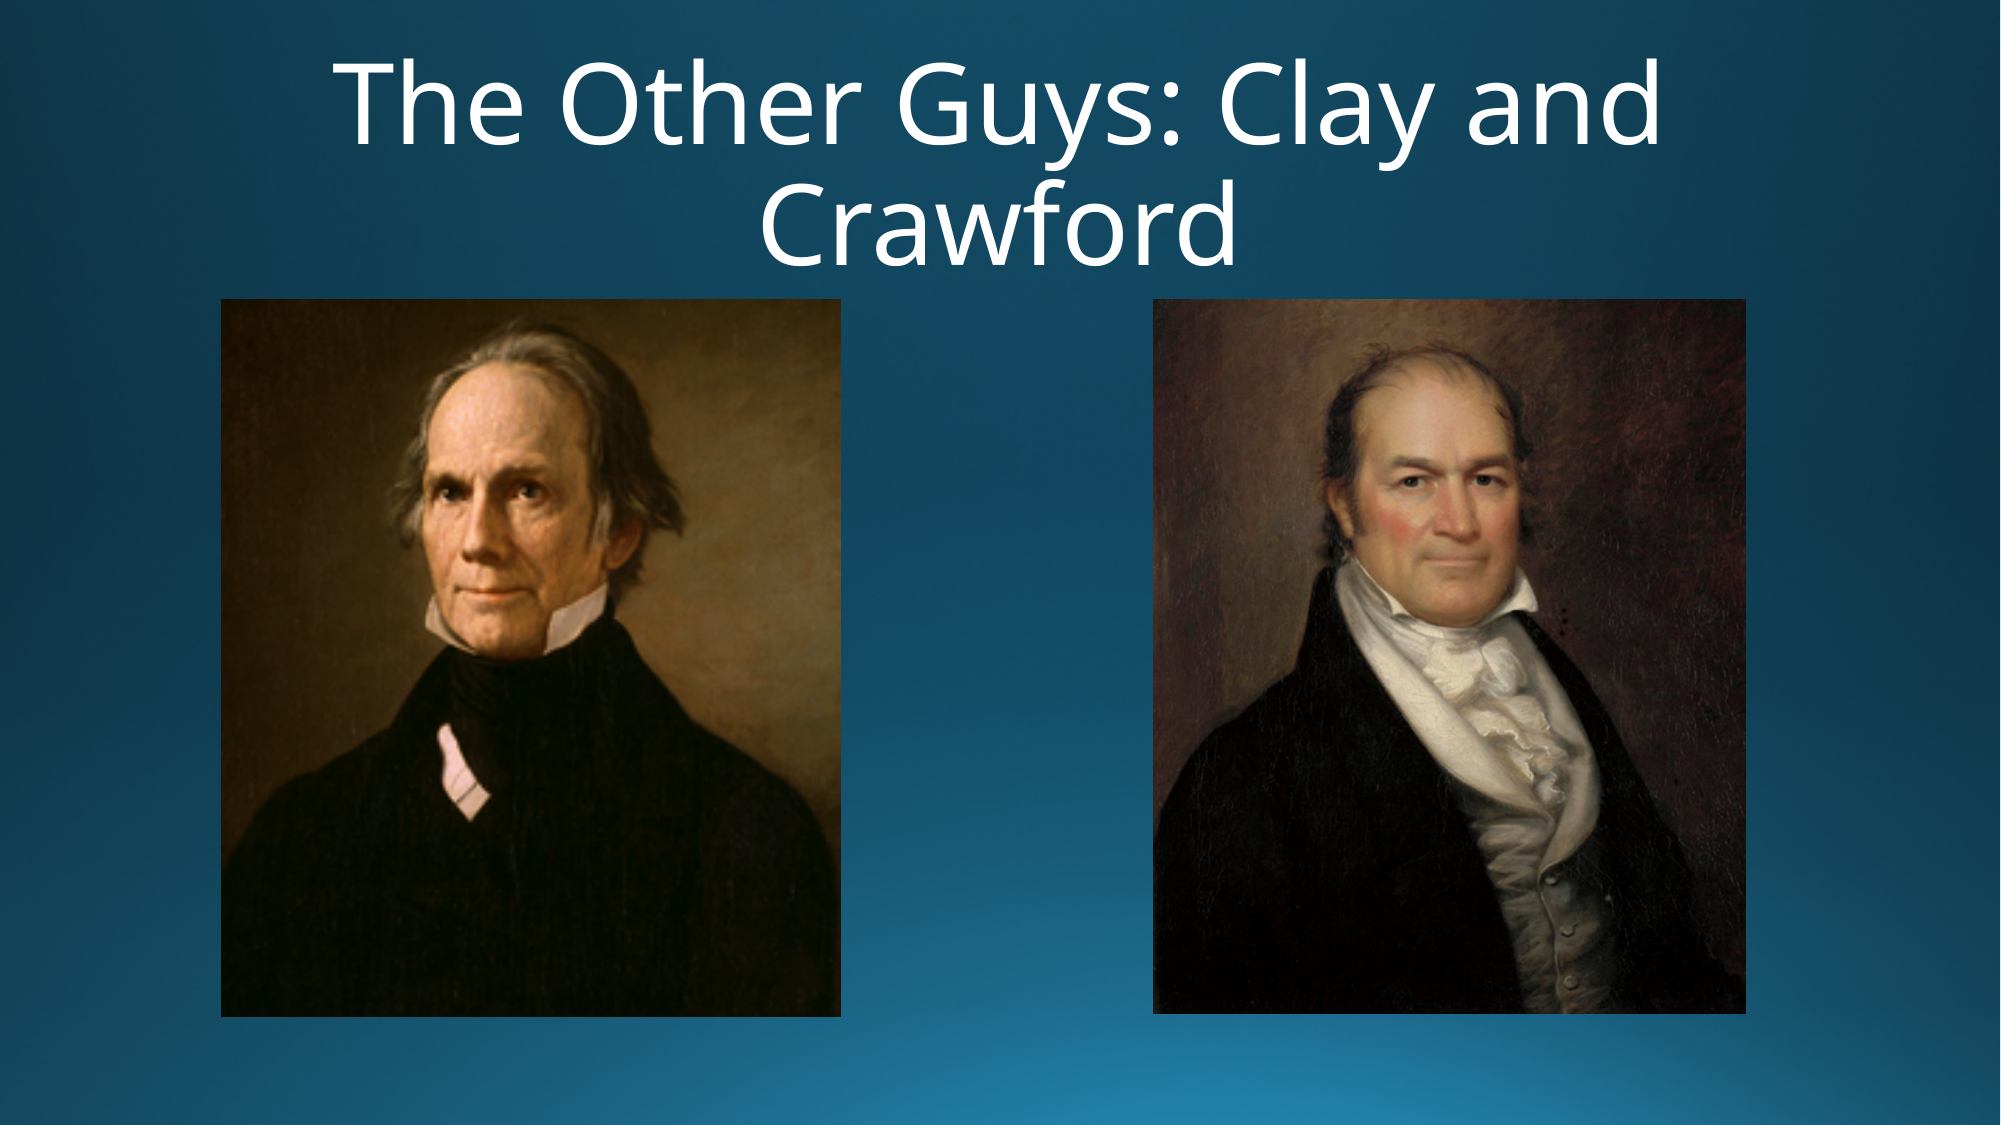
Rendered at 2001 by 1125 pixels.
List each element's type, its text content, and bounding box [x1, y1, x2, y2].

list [1153, 299, 1746, 1014]
picture [0, 0, 2001, 1125]
title The Other Guys: Clay and Crawford [137, 59, 1863, 278]
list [221, 299, 841, 1017]
